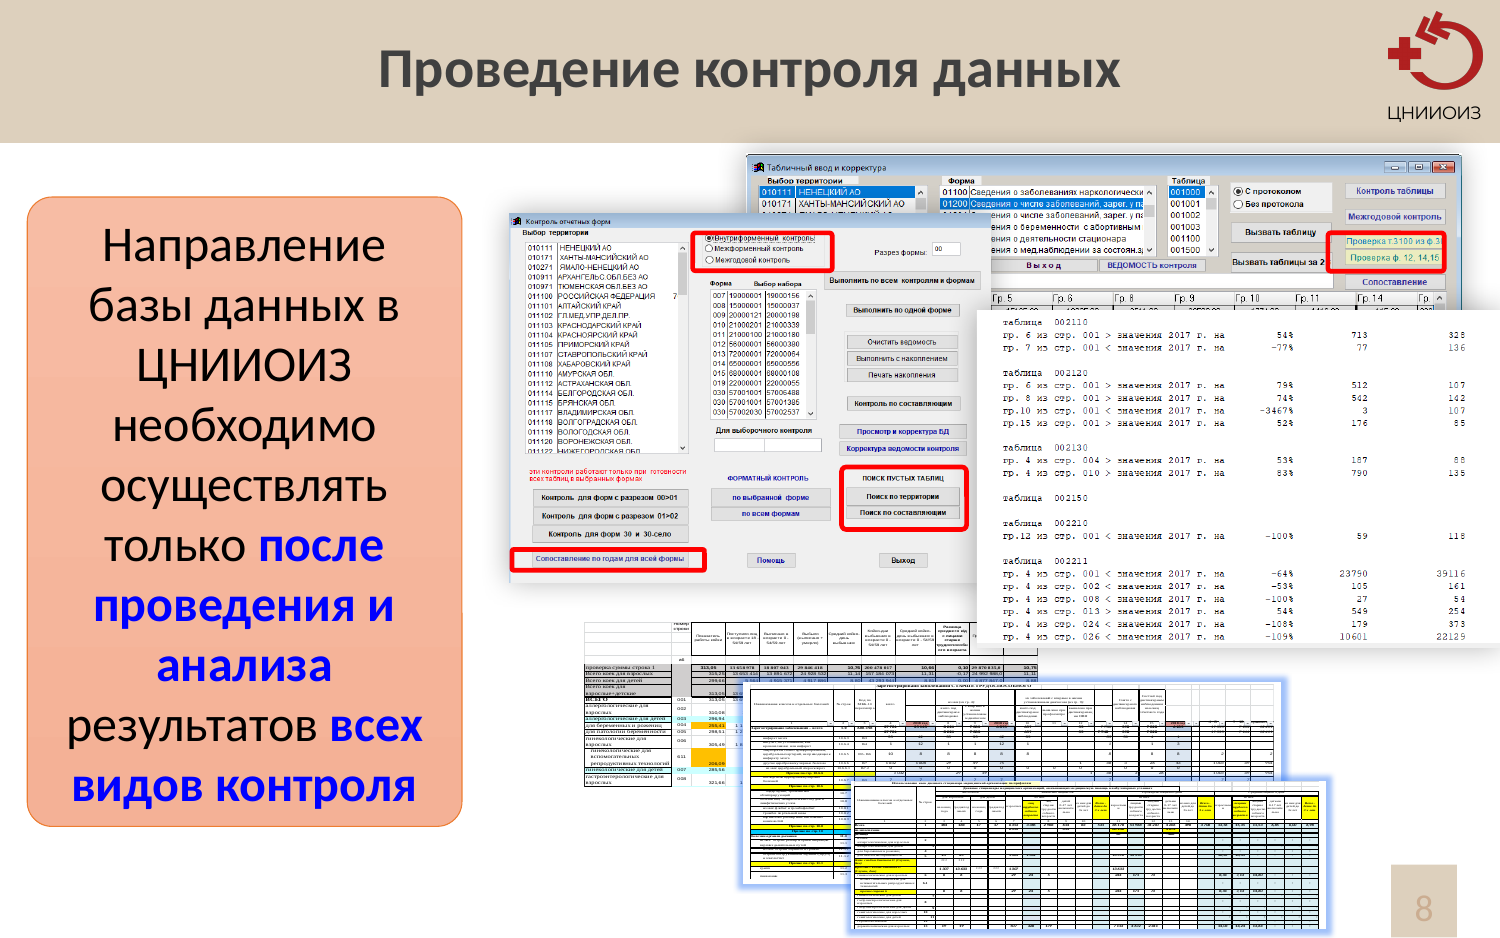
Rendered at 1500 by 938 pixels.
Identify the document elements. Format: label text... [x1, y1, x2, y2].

text_box Направление базы данных в ЦНИИОИЗ необходимо осуществлять только после проведения и анализа результатов всех видов контроля [26, 196, 463, 827]
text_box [509, 153, 1500, 929]
title Проведение контроля данных [64, 21, 1388, 118]
picture [1388, 11, 1483, 122]
